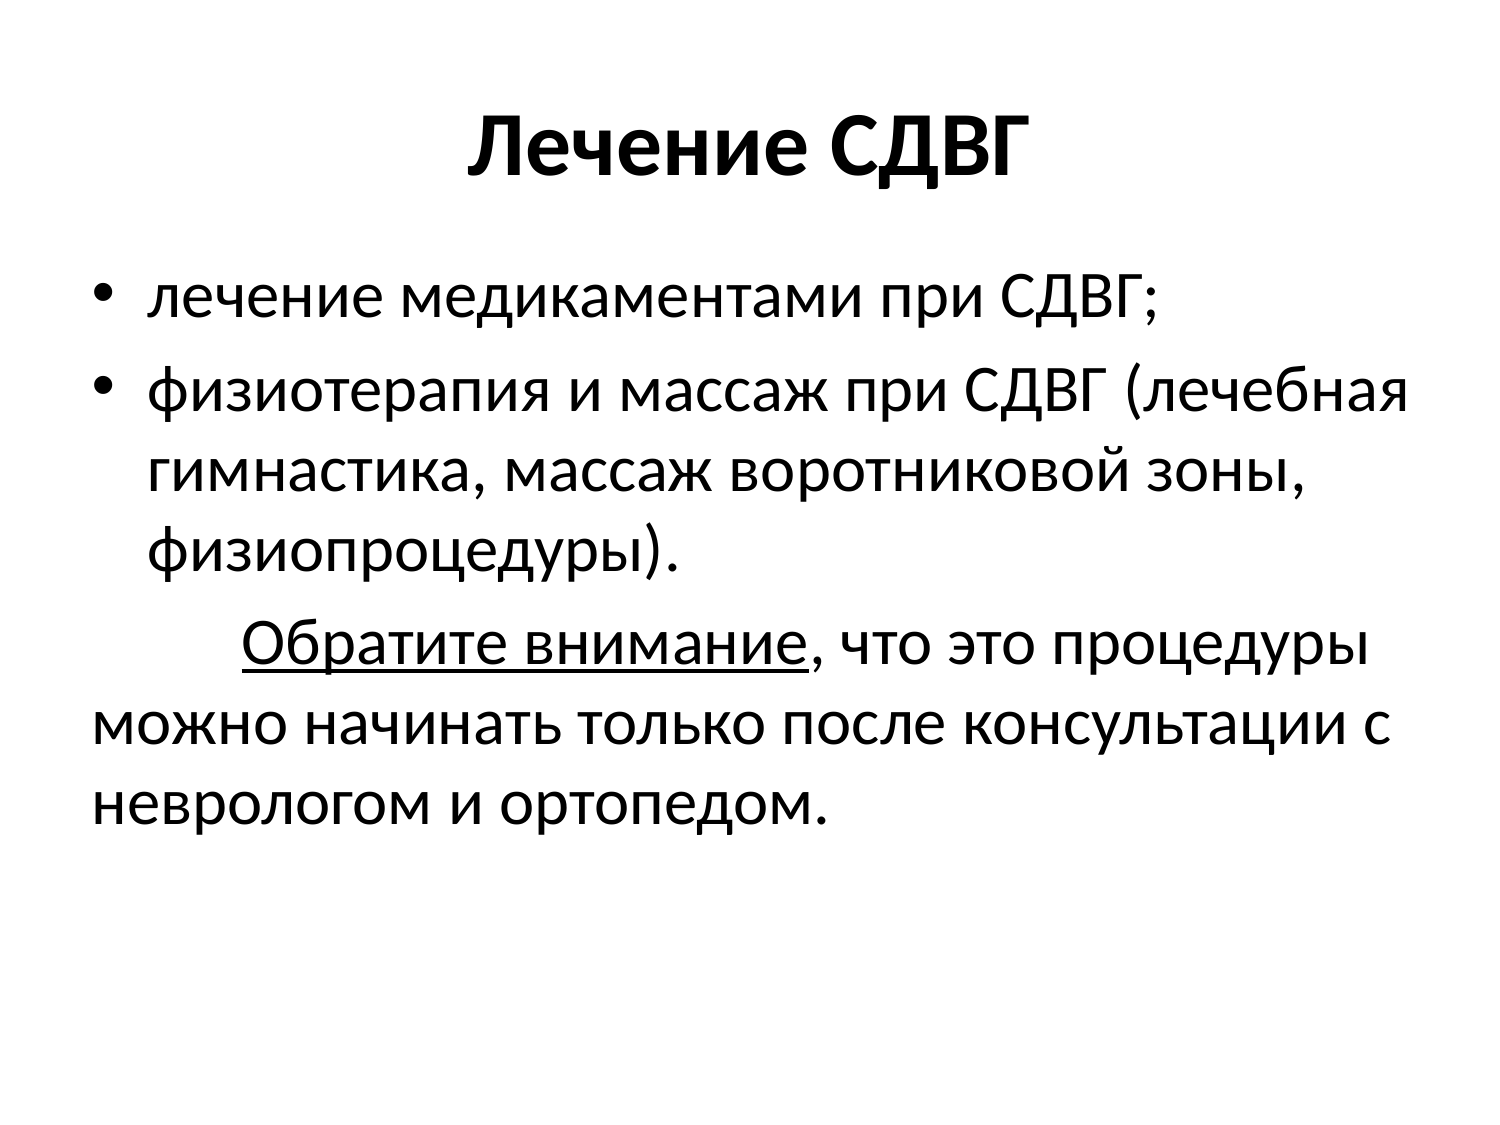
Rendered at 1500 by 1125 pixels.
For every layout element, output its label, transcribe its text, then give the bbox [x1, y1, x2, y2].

title Лечение СДВГ [75, 45, 1425, 233]
list лечение медикаментами при СДВГ; физиотерапия и массаж при СДВГ (лечебная гимнастика, массаж воротниковой зоны, физиопроцедуры). Обратите внимание, что это процедуры можно начинать только после консультации с неврологом и ортопедом. [76, 243, 1427, 986]
